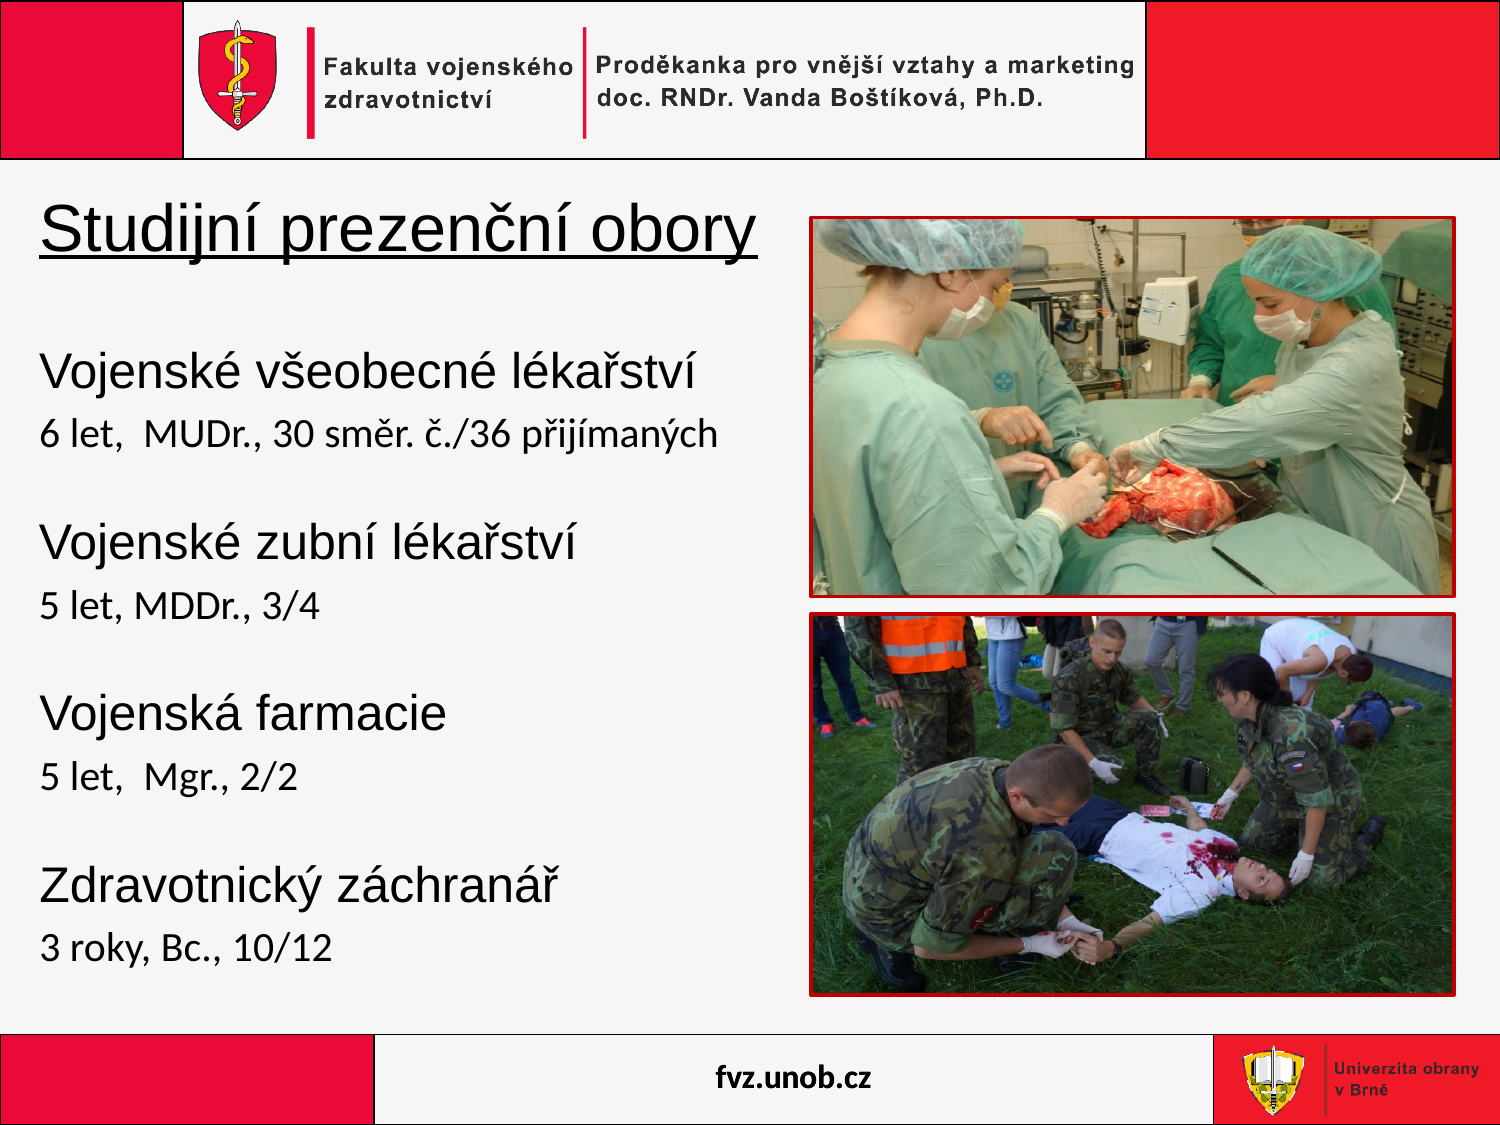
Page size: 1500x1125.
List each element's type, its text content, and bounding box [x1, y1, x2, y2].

picture [812, 615, 1453, 994]
picture [198, 20, 1133, 139]
text_box Vojenské všeobecné lékařství 6 let, MUDr., 30 směr. č./36 přijímaných Vojenské zubní lékařství 5 let, MDDr., 3/4 Vojenská farmacie 5 let, Mgr., 2/2 Zdravotnický záchranář 3 roky, Bc., 10/12 [10, 337, 813, 977]
picture [1242, 1044, 1479, 1116]
text_box Studijní prezenční obory [24, 172, 797, 323]
picture [812, 219, 1453, 595]
